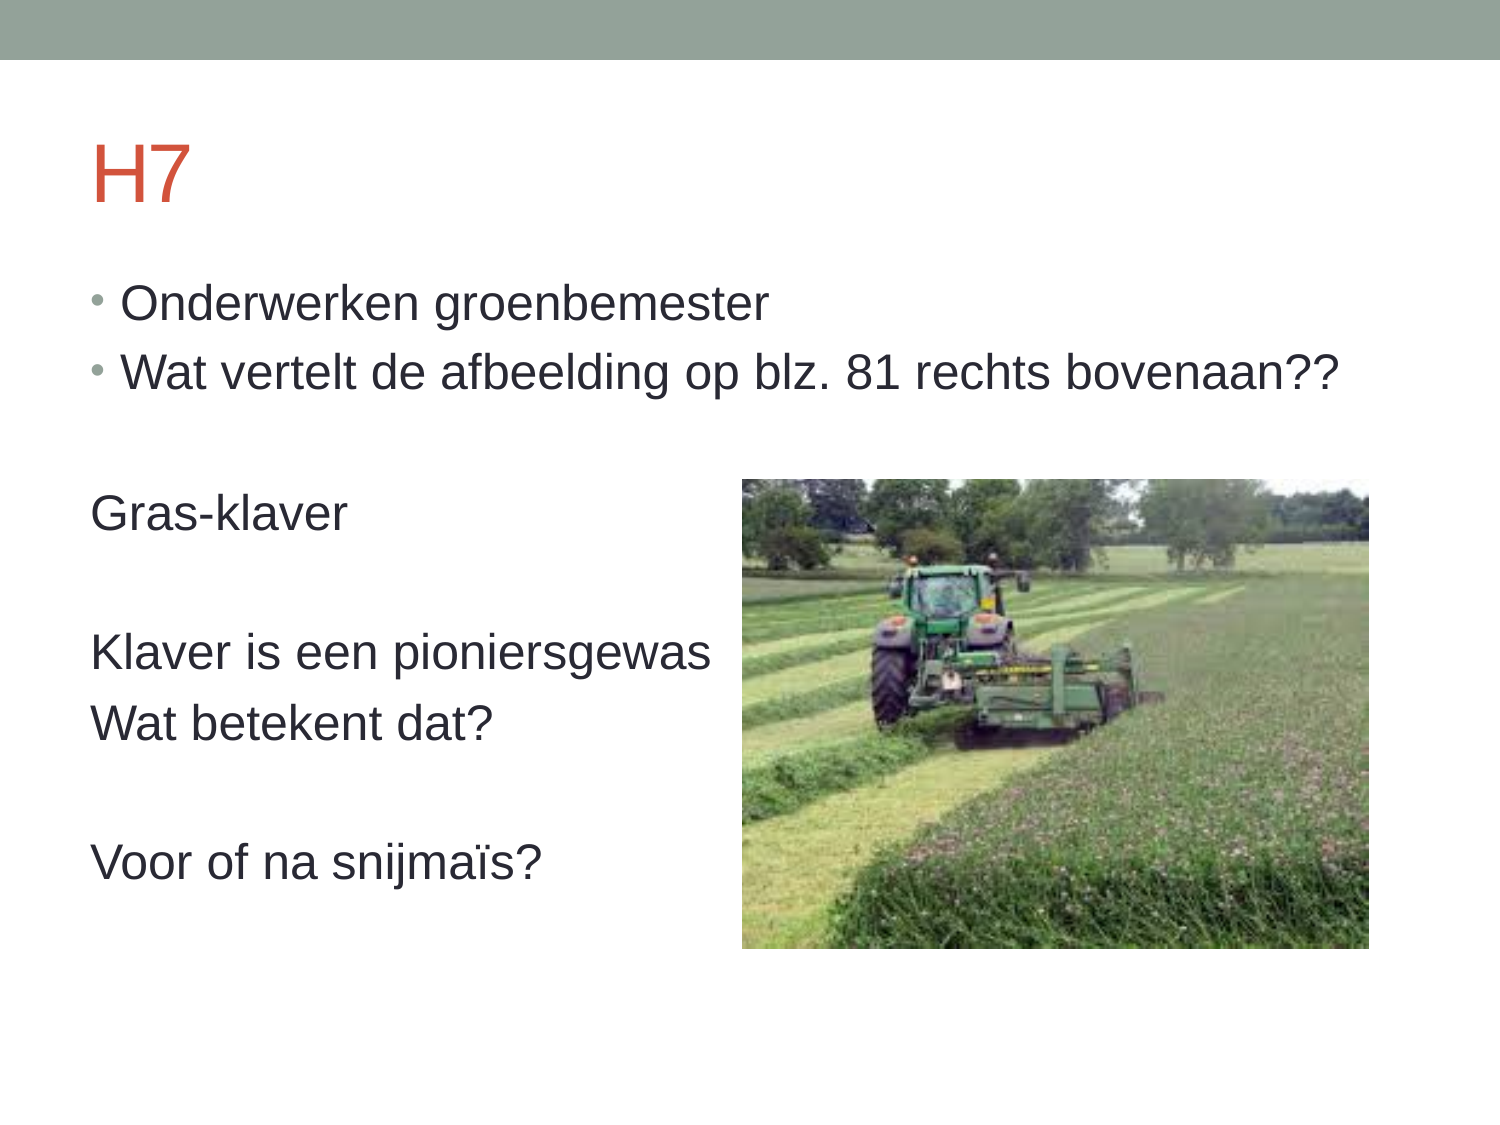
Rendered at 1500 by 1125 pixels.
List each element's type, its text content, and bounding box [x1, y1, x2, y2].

title H7 [75, 87, 1425, 250]
picture [742, 479, 1369, 949]
list Onderwerken groenbemester Wat vertelt de afbeelding op blz. 81 rechts bovenaan?? Gras-klaver Klaver is een pioniersgewas Wat betekent dat? Voor of na snijmaïs? [75, 262, 1425, 1063]
